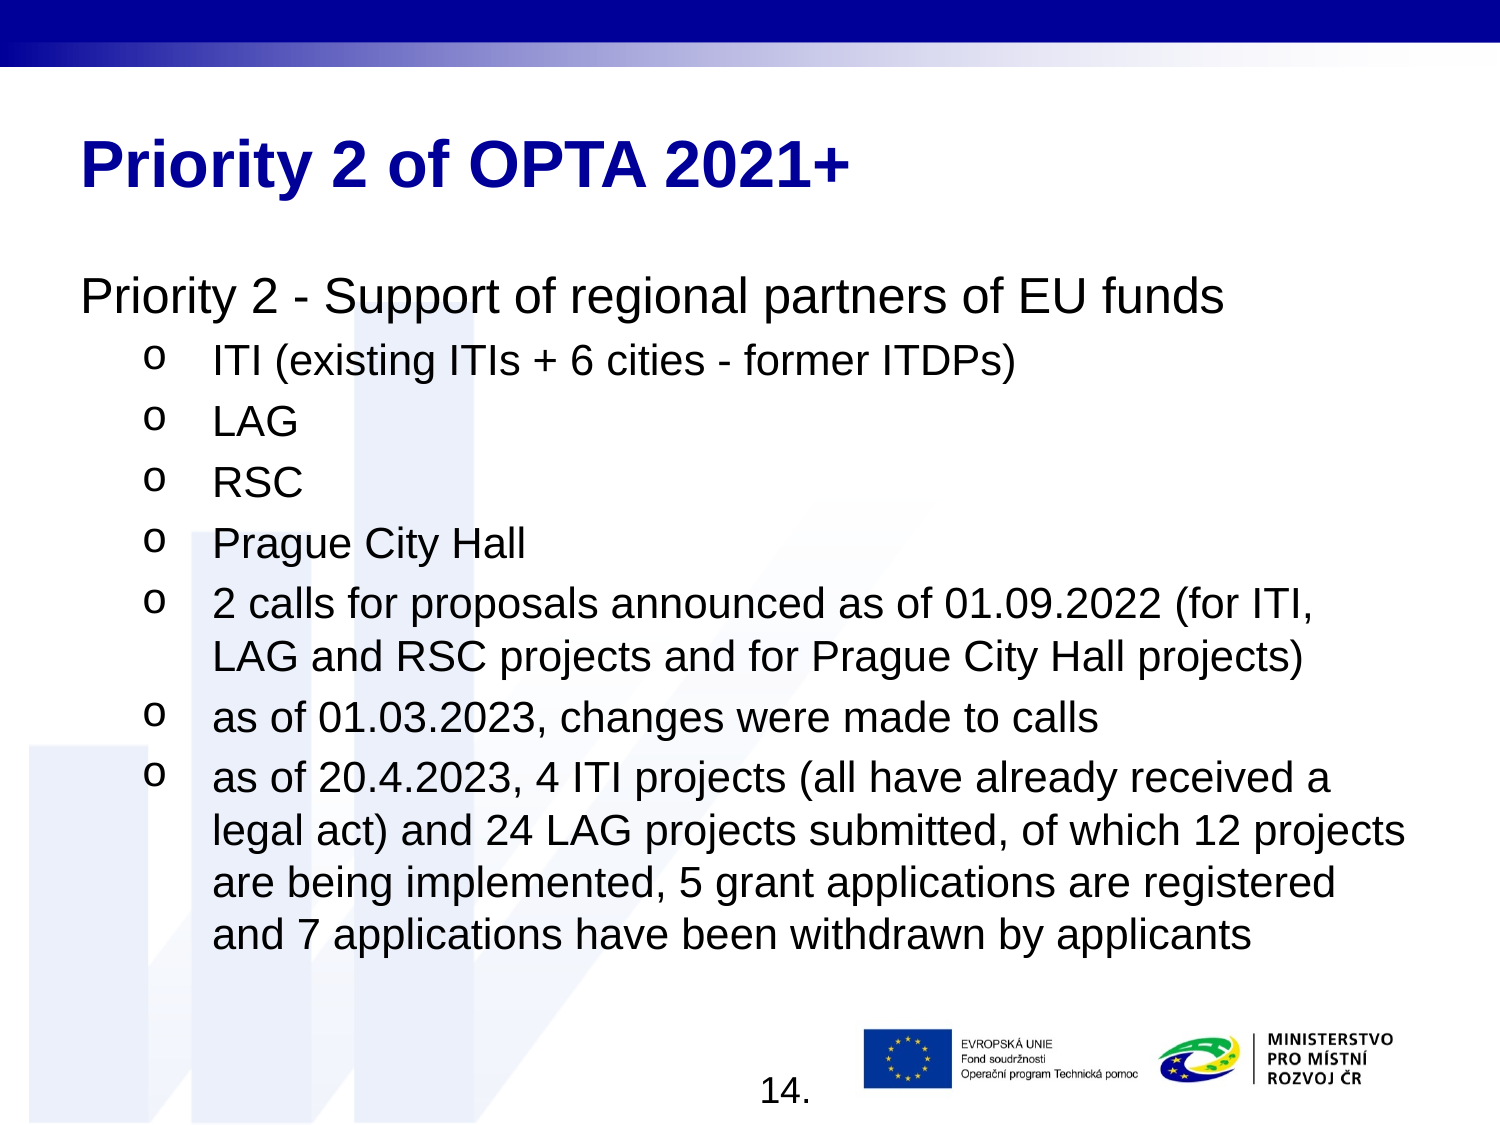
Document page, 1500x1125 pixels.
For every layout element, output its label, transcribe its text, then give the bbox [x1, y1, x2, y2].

title Priority 2 of OPTA 2021+​ [64, 113, 1425, 197]
list Priority 2 - Support of regional partners of EU funds ITI (existing ITIs + 6 cities - former ITDPs) LAG RSC Prague City Hall 2 calls for proposals announced as of 01.09.2022 (for ITI, LAG and RSC projects and for Prague City Hall projects) as of 01.03.2023, changes were made to calls as of 20.4.2023, 4 ITI projects (all have already received a legal act) and 24 LAG projects submitted, of which 12 projects are being implemented, 5 grant applications are registered and 7 applications have been withdrawn by applicants [64, 255, 1425, 1012]
text_box 14. [744, 1059, 828, 1119]
picture [29, 302, 1412, 1125]
